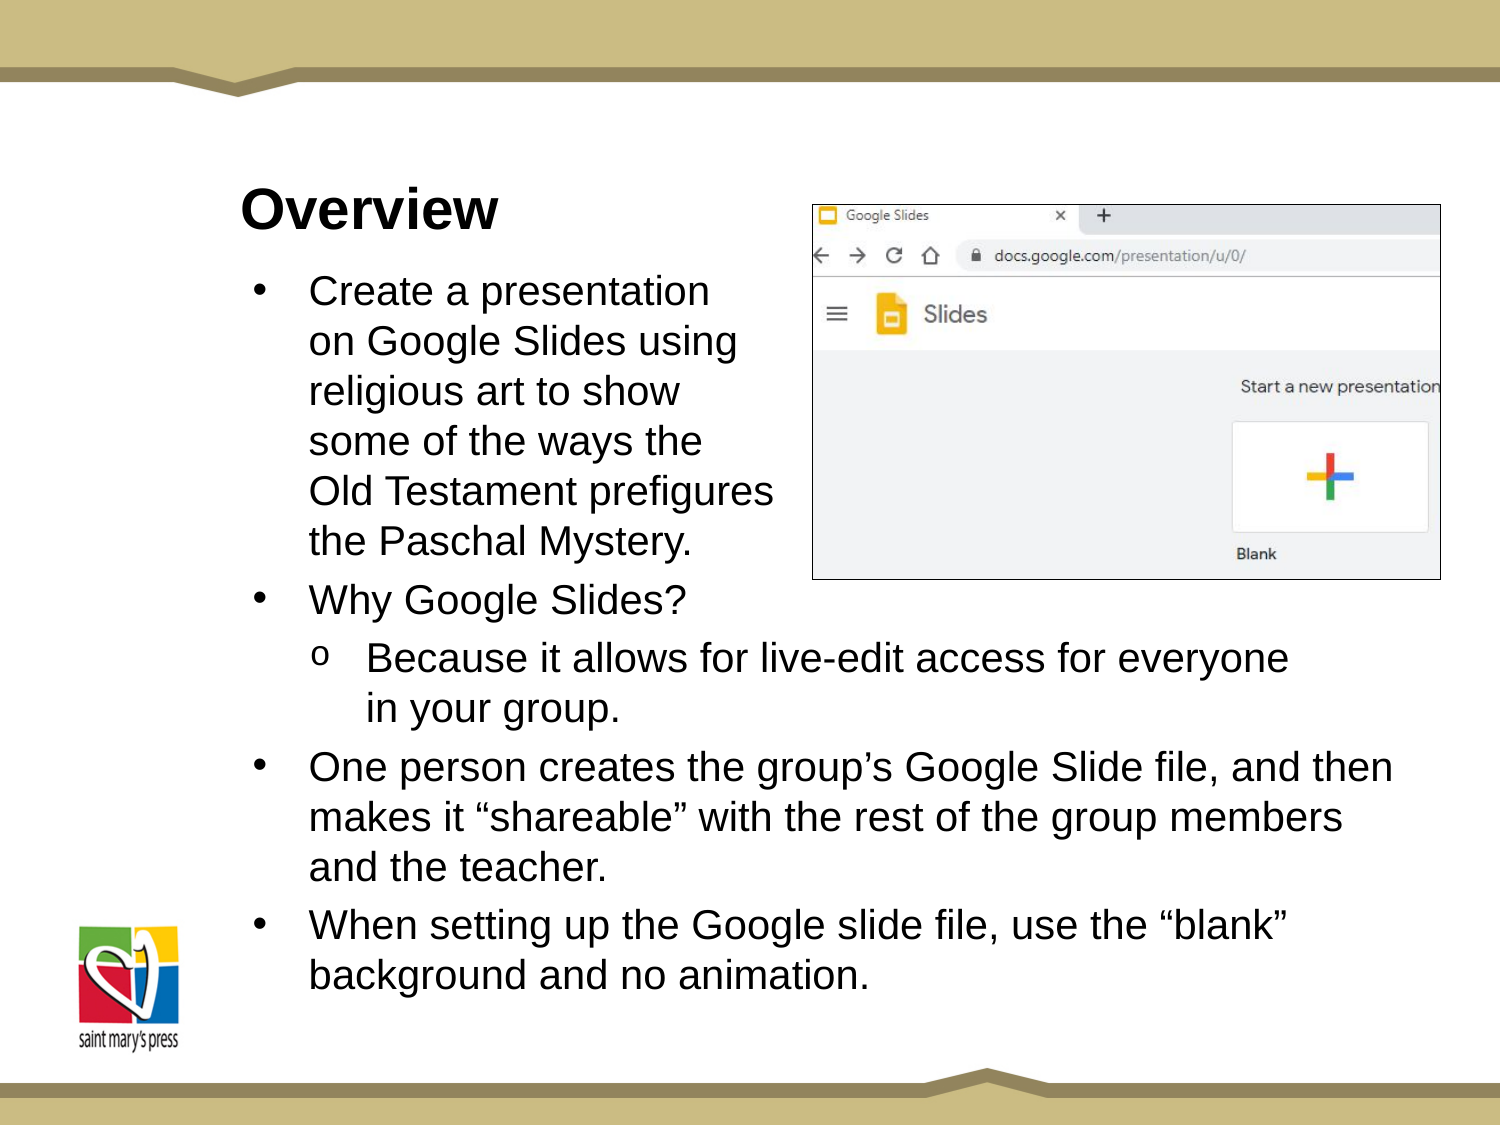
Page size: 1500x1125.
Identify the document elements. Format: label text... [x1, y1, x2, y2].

list Create a presentation on Google Slides using religious art to show some of the ways the Old Testament prefigures the Paschal Mystery. Why Google Slides? Because it allows for live-edit access for everyone in your group. One person creates the group’s Google Slide file, and then makes it “shareable” with the rest of the group members and the teacher. When setting up the Google slide file, use the “blank” background and no animation. [237, 256, 1475, 1082]
picture [0, 0, 1500, 1125]
title Overview [225, 162, 1500, 250]
